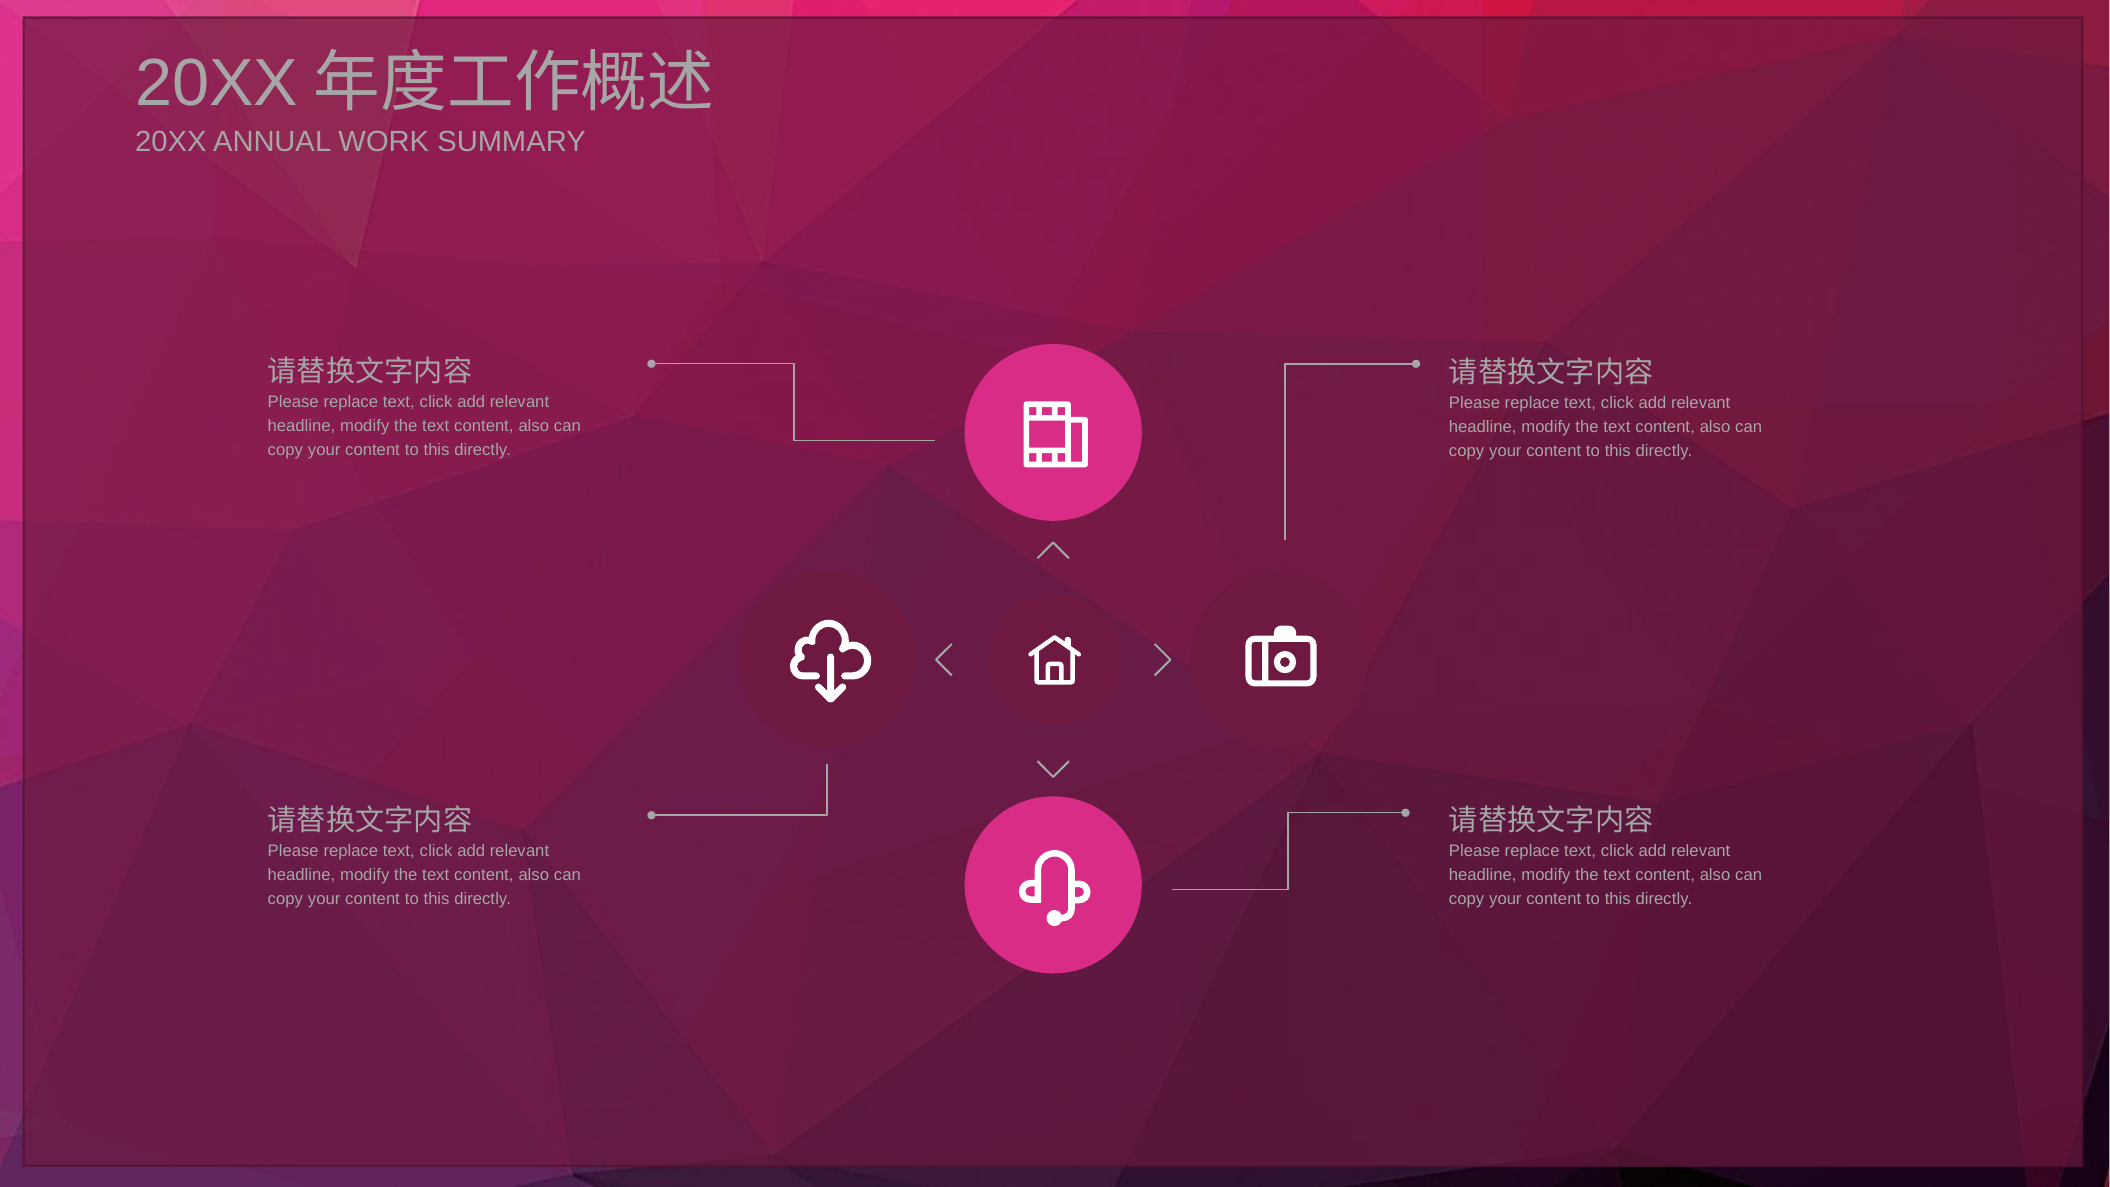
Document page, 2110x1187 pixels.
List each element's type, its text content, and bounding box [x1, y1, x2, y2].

text_box [647, 764, 828, 820]
text_box [1190, 570, 1368, 748]
text_box [964, 796, 1142, 974]
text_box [789, 619, 872, 703]
text_box [964, 343, 1142, 521]
text_box 请替换文字内容 Please replace text, click add relevant headline, modify the text content, also can copy your content to this directly. [1449, 794, 1798, 908]
text_box [1284, 359, 1421, 541]
text_box [988, 593, 1121, 726]
text_box 请替换文字内容 Please replace text, click add relevant headline, modify the text content, also can copy your content to this directly. [267, 345, 617, 460]
text_box [1018, 850, 1091, 927]
text_box [936, 643, 952, 676]
text_box [1154, 643, 1171, 676]
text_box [1245, 625, 1317, 687]
picture [0, 0, 2110, 1187]
text_box 20XX ANNUAL WORK SUMMARY [135, 122, 596, 158]
text_box 20XX年度工作概述 [135, 38, 783, 119]
text_box [1171, 808, 1410, 891]
text_box [647, 359, 935, 442]
text_box 请替换文字内容 Please replace text, click add relevant headline, modify the text content, also can copy your content to this directly. [267, 794, 617, 908]
text_box [1037, 761, 1069, 777]
text_box [738, 570, 916, 748]
text_box 请替换文字内容 Please replace text, click add relevant headline, modify the text content, also can copy your content to this directly. [1449, 346, 1798, 460]
text_box [1023, 401, 1088, 468]
text_box [1037, 542, 1069, 559]
text_box [1028, 635, 1081, 685]
